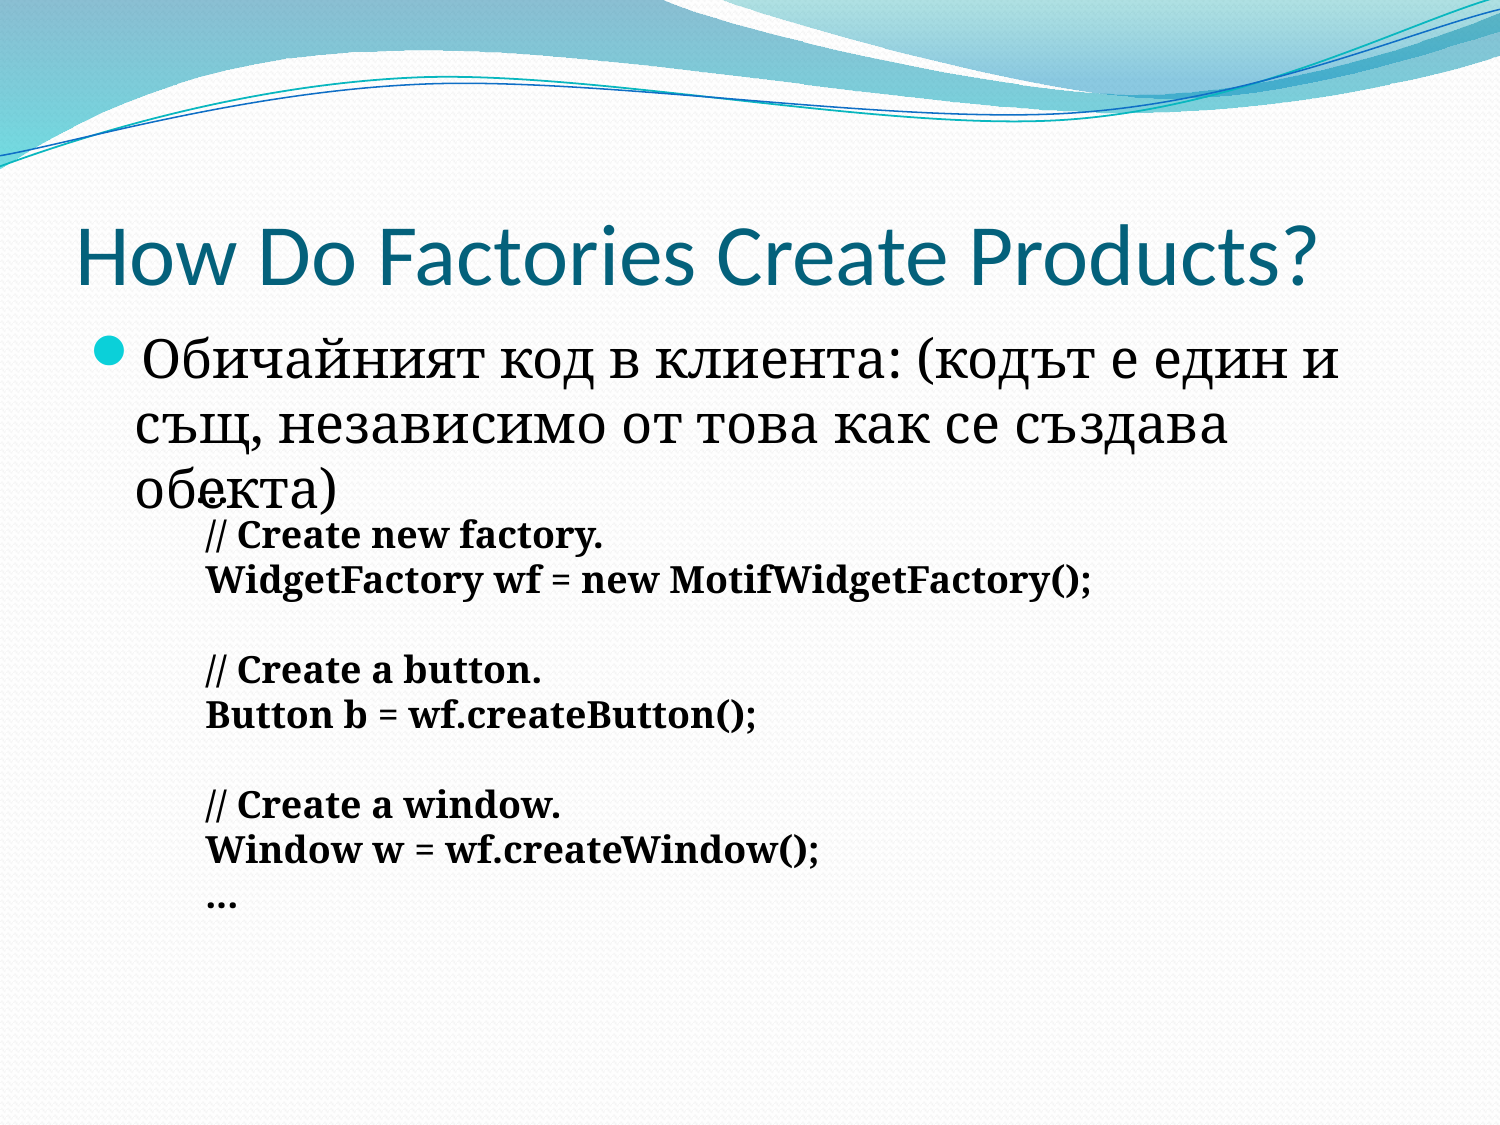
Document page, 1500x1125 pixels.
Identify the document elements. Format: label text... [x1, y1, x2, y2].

title How Do Factories Create Products? [75, 115, 1425, 303]
text_box ... // Create new factory. WidgetFactory wf = new MotifWidgetFactory(); // Create a button. Button b = wf.createButton(); // Create a window. Window w = wf.createWindow(); ... [171, 459, 1176, 924]
list Обичайният код в клиента: (кодът е един и същ, независимо от това как се създава обекта) [75, 317, 1425, 1038]
